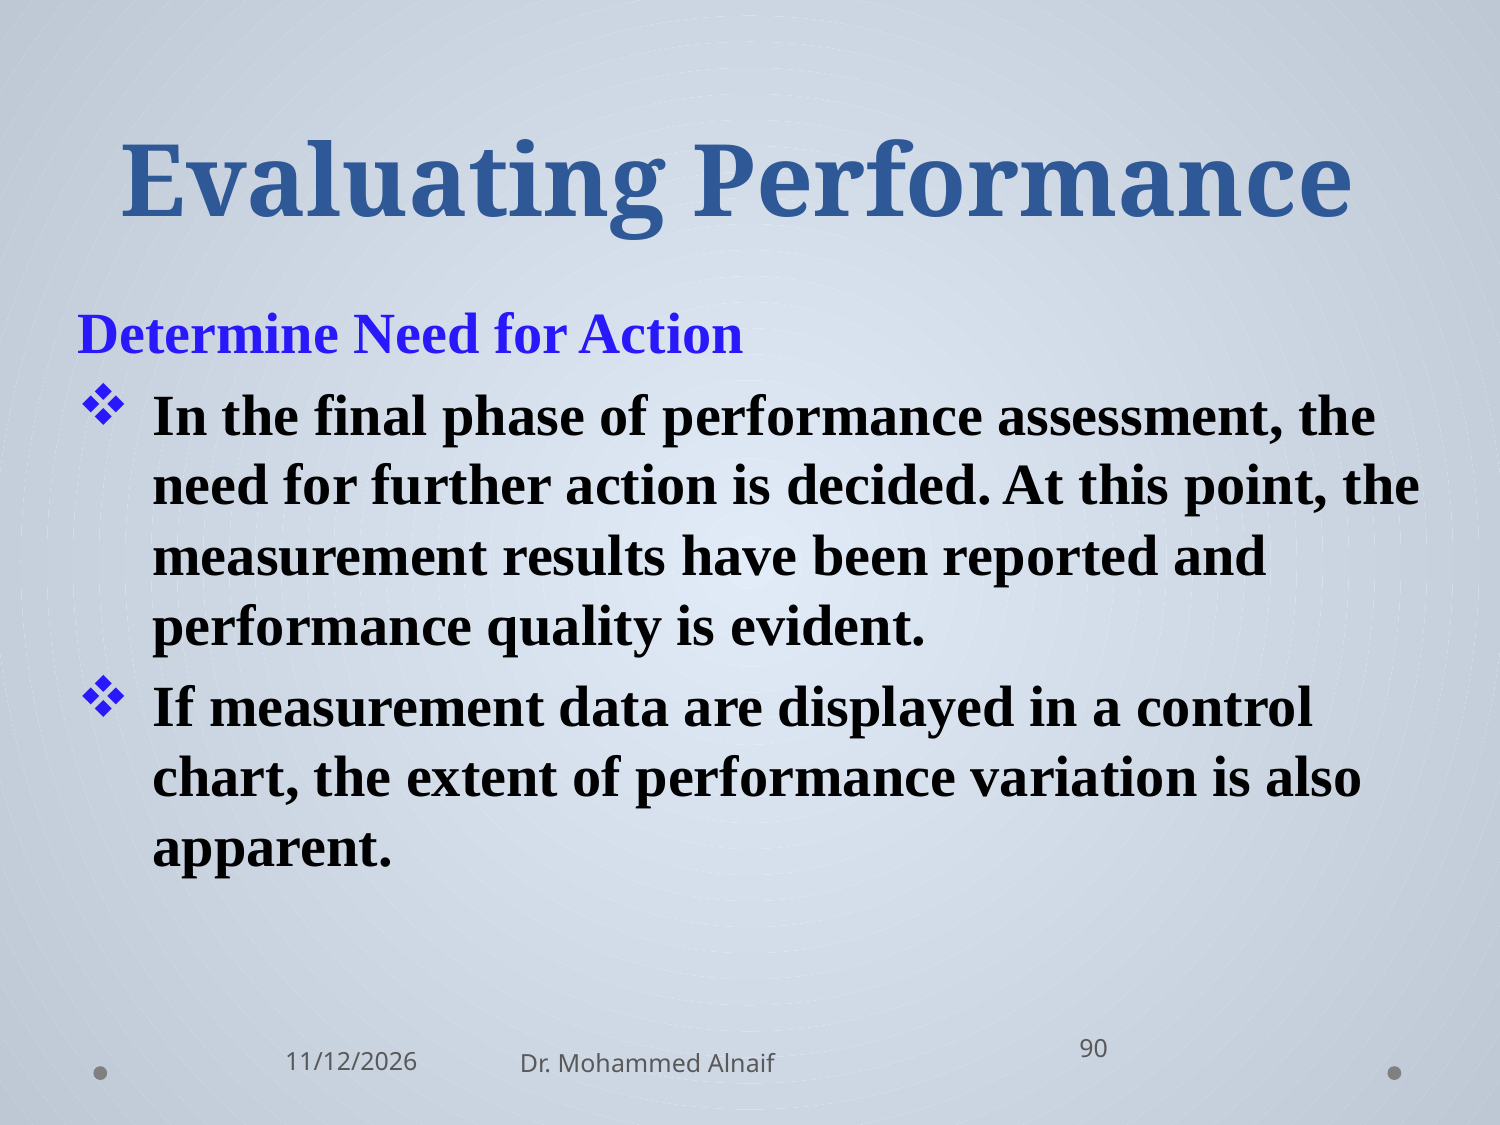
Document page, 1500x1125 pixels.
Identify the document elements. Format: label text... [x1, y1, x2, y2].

subtitle Determine Need for Action In the final phase of performance assessment, the need for further action is decided. At this point, the measurement results have been reported and performance quality is evident. If measurement data are displayed in a control chart, the extent of performance variation is also apparent. [62, 287, 1438, 1013]
title Evaluating Performance [100, 78, 1376, 244]
slide_number 90 [1074, 1012, 1425, 1088]
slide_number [75, 1025, 425, 1100]
footer Dr. Mohammed Alnaif [512, 1025, 988, 1100]
